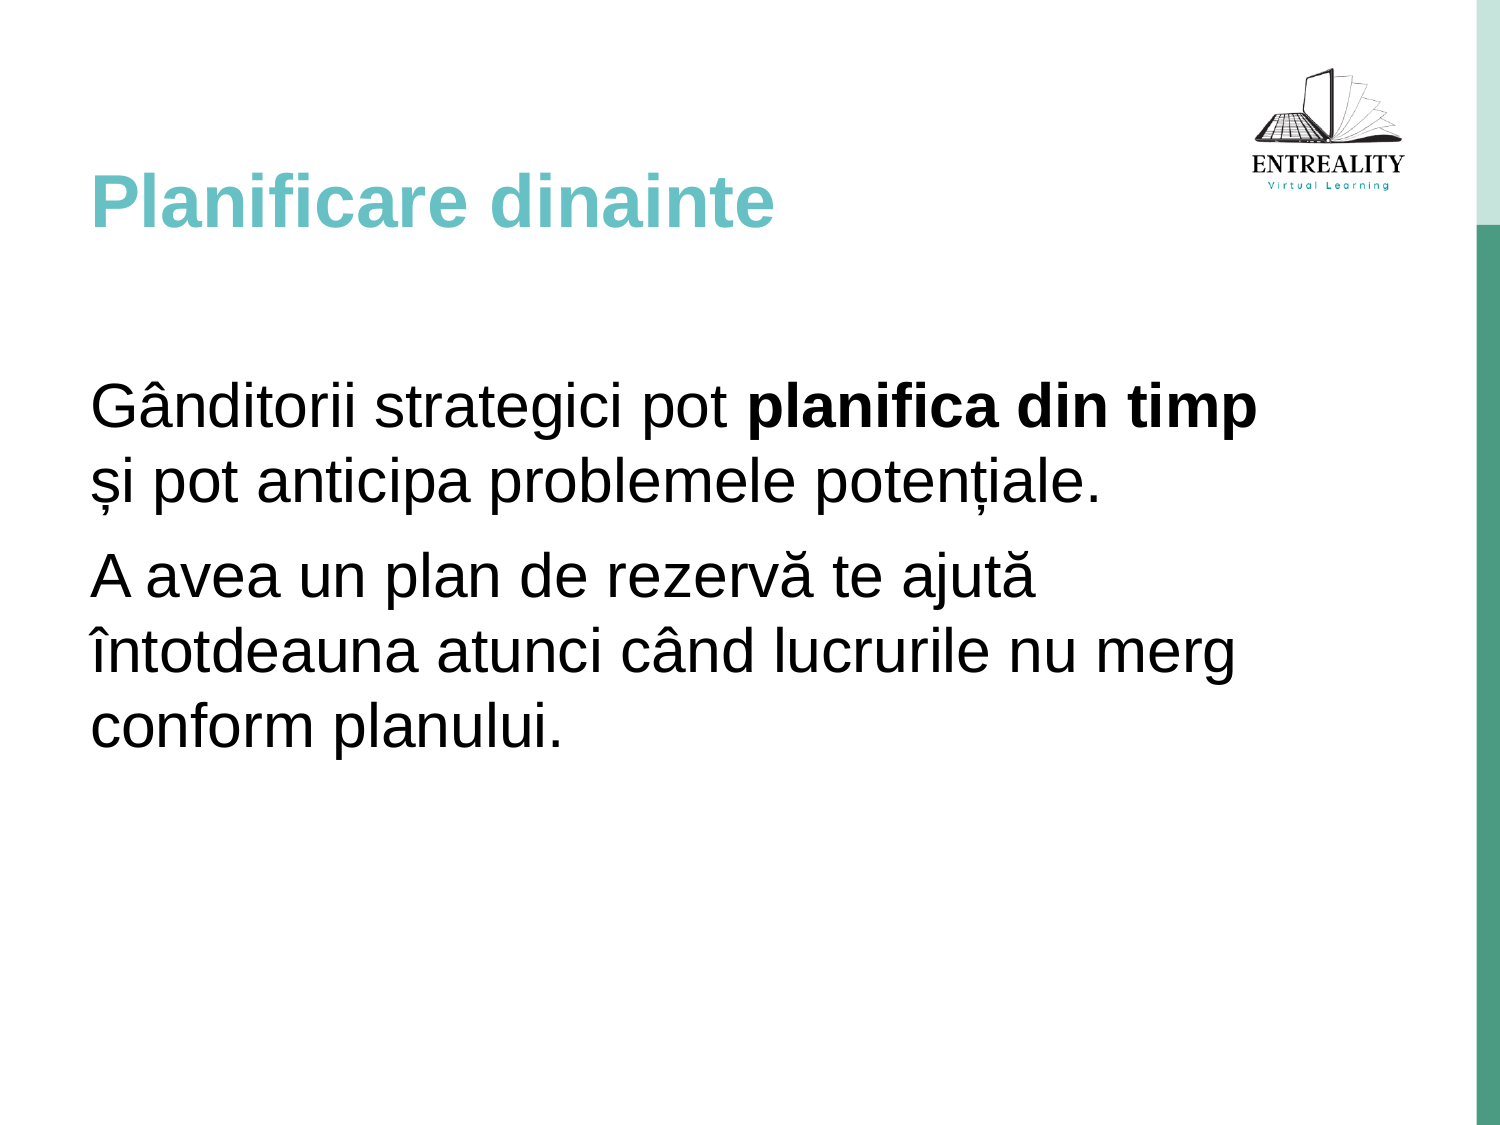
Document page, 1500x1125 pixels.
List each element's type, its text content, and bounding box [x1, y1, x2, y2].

list Gânditorii strategici pot planifica din timp și pot anticipa problemele potențiale. A avea un plan de rezervă te ajută întotdeauna atunci când lucrurile nu merg conform planului. [75, 287, 1325, 1005]
picture [1198, 0, 1458, 259]
title Planificare dinainte [75, 25, 1025, 250]
